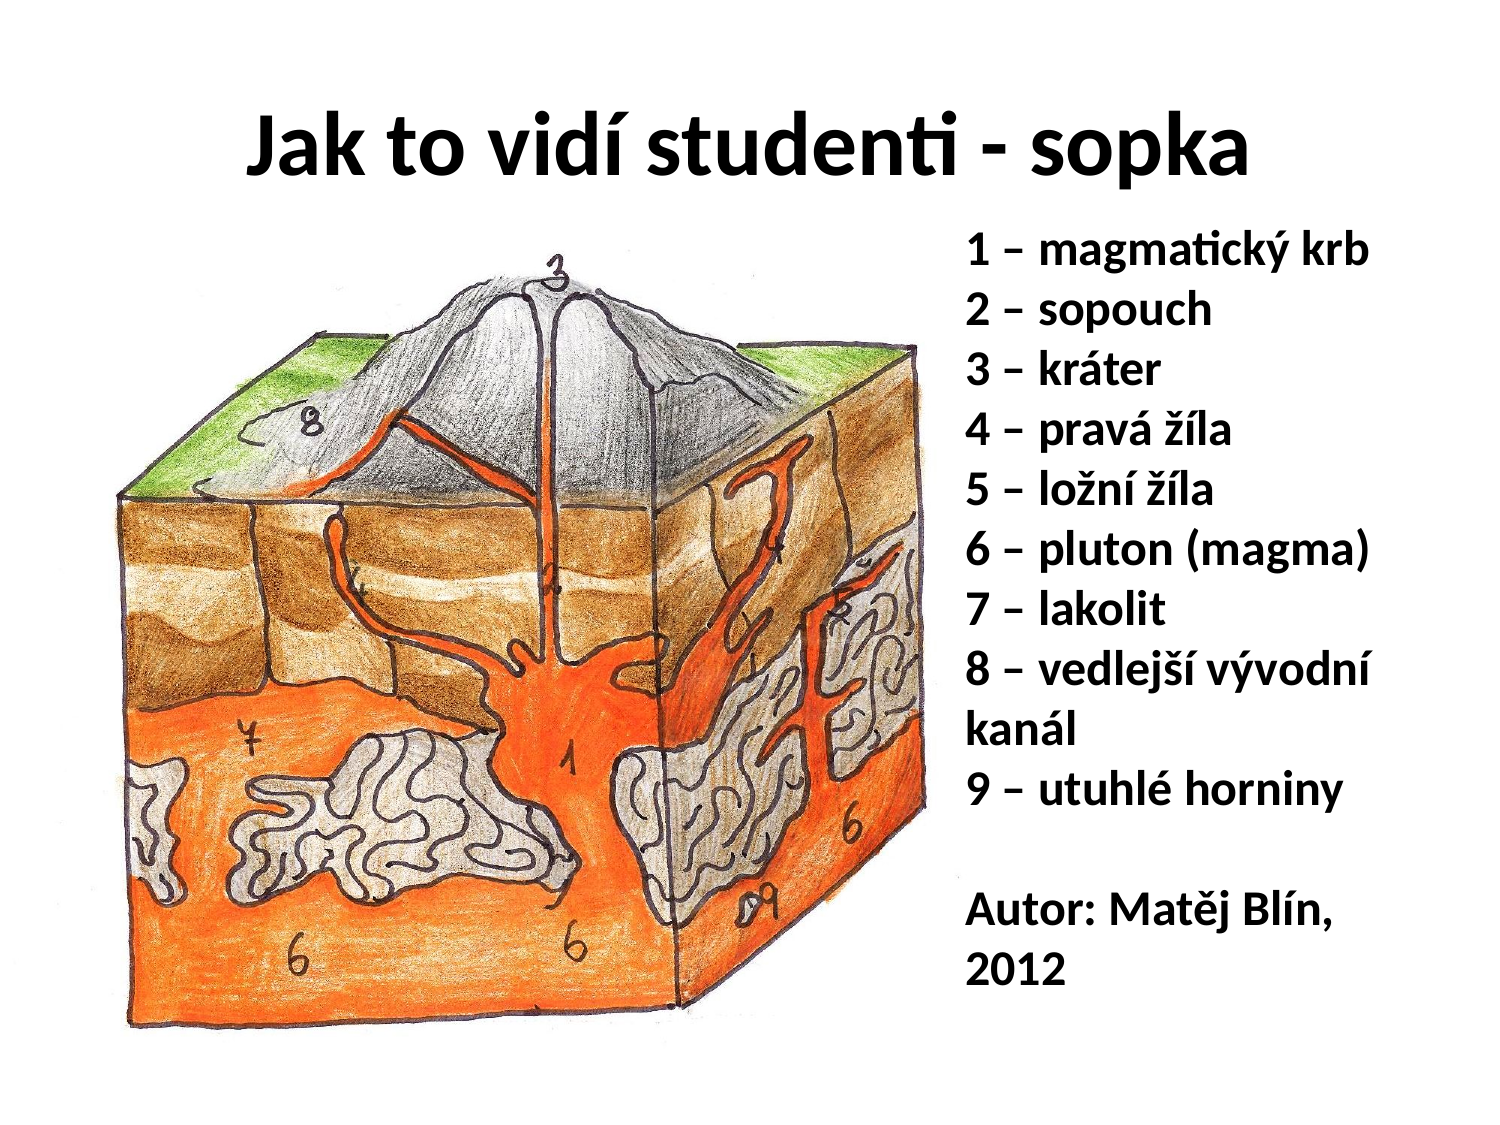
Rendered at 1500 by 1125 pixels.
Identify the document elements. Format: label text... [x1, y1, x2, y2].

title Jak to vidí studenti - sopka [75, 45, 1425, 230]
picture [0, 231, 973, 1058]
text_box 1 – magmatický krb 2 – sopouch 3 – kráter 4 – pravá žíla 5 – ložní žíla 6 – pluton (magma) 7 – lakolit 8 – vedlejší vývodní kanál 9 – utuhlé horniny Autor: Matěj Blín, 2012 [950, 208, 1441, 1003]
